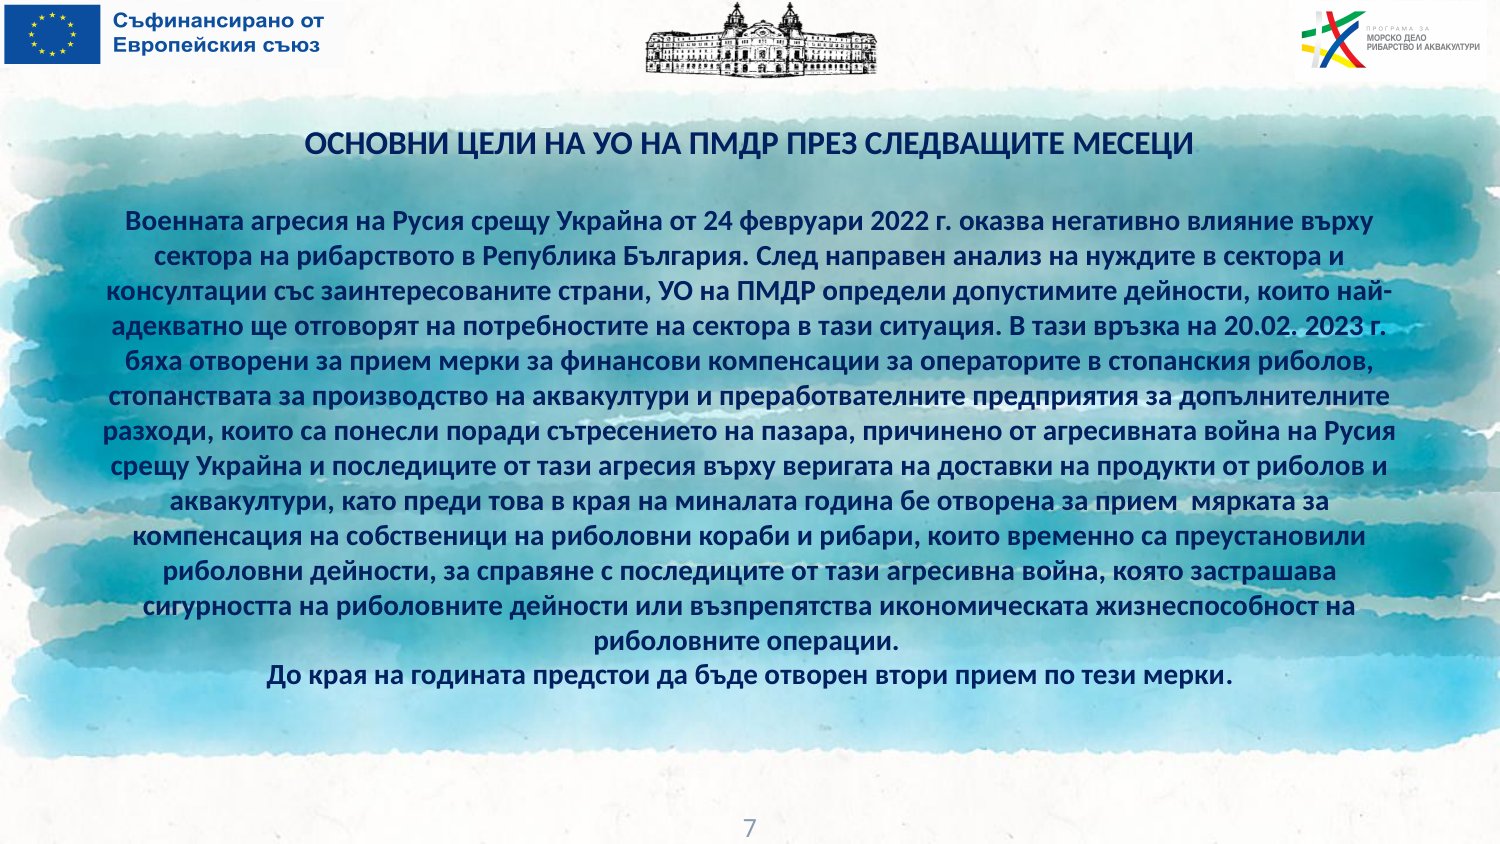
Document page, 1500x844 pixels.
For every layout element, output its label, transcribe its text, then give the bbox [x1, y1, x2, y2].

picture [0, 0, 1500, 844]
slide_number 7 [705, 797, 795, 844]
title ОСНОВНИ ЦЕЛИ НА УО НА ПМДР ПРЕЗ СЛЕДВАЩИТЕ МЕСЕЦИ Военната агресия на Русия срещу Украйна от 24 февруари 2022 г. оказва негативно влияние върху сектора на рибарството в Република България. След направен анализ на нуждите в сектора и консултации със заинтересованите страни, УО на ПМДР определи допустимите дейности, които най-адекватно ще отговорят на потребностите на сектора в тази ситуация. В тази връзка на 20.02. 2023 г. бяха отворени за прием мерки за финансови компенсации за операторите в стопанския риболов, стопанствата за производство на аквакултури и преработвателните предприятия за допълнителните разходи, които са понесли поради сътресението на пазара, причинено от агресивната война на Русия срещу Украйна и последиците от тази агресия върху веригата на доставки на продукти от риболов и аквакултури, като преди това в края на миналата година бе отворена за прием мярката за компенсация на собственици на риболовни кораби и рибари, които временно са преустановили риболовни дейности, за справяне с последиците от тази агресивна война, която застрашава сигурността на риболовните дейности или възпрепятства икономическата жизнеспособност на риболовните операции. До края на годината предстои да бъде отворен втори прием по тези мерки. [75, 115, 1425, 737]
